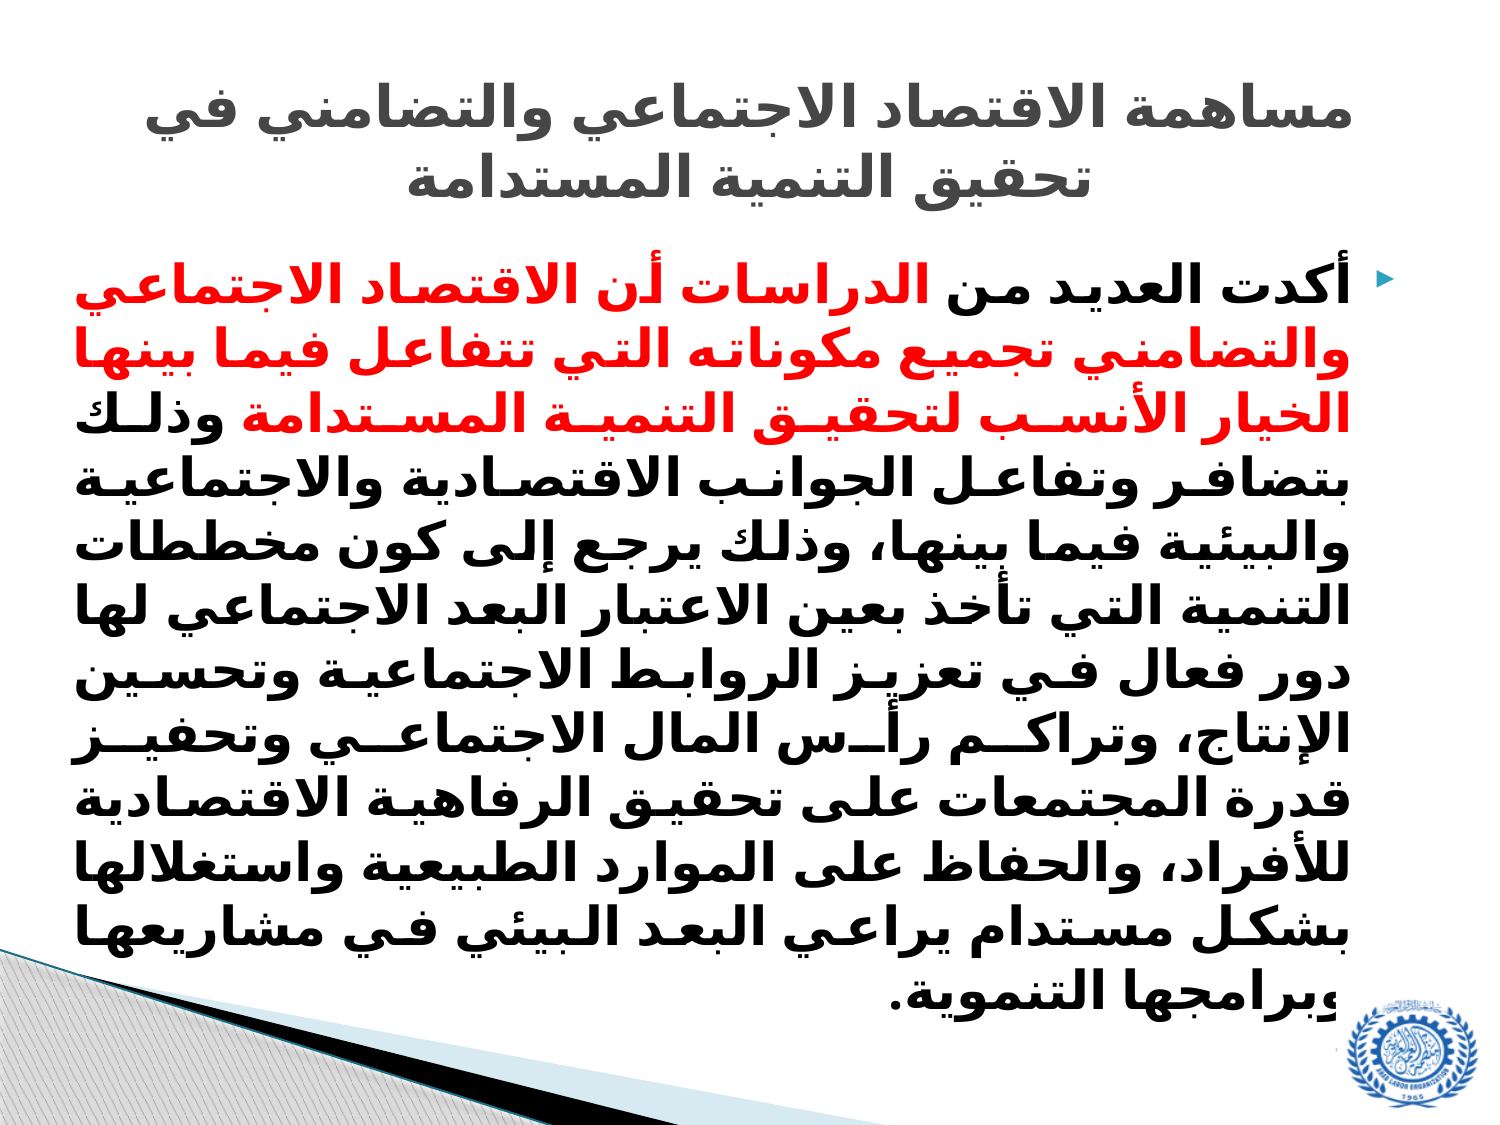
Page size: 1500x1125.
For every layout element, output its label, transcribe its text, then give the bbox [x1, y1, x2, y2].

picture [1335, 984, 1500, 1125]
list أكدت العديد من الدراسات أن الاقتصاد الاجتماعي والتضامني تجميع مكوناته التي تتفاعل فيما بينها الخيار الأنسب لتحقيق التنمية المستدامة وذلك بتضافر وتفاعل الجوانب الاقتصادية والاجتماعية والبيئية فيما بينها، وذلك يرجع إلى كون مخططات التنمية التي تأخذ بعين الاعتبار البعد الاجتماعي لها دور فعال في تعزيز الروابط الاجتماعية وتحسين الإنتاج، وتراكم رأس المال الاجتماعي وتحفيز قدرة المجتمعات على تحقيق الرفاهية الاقتصادية للأفراد، والحفاظ على الموارد الطبيعية واستغلالها بشكل مستدام يراعي البعد البيئي في مشاريعها وبرامجها التنموية. [58, 243, 1425, 1043]
title مساهمة الاقتصاد الاجتماعي والتضامني في تحقيق التنمية المستدامة [75, 45, 1425, 233]
